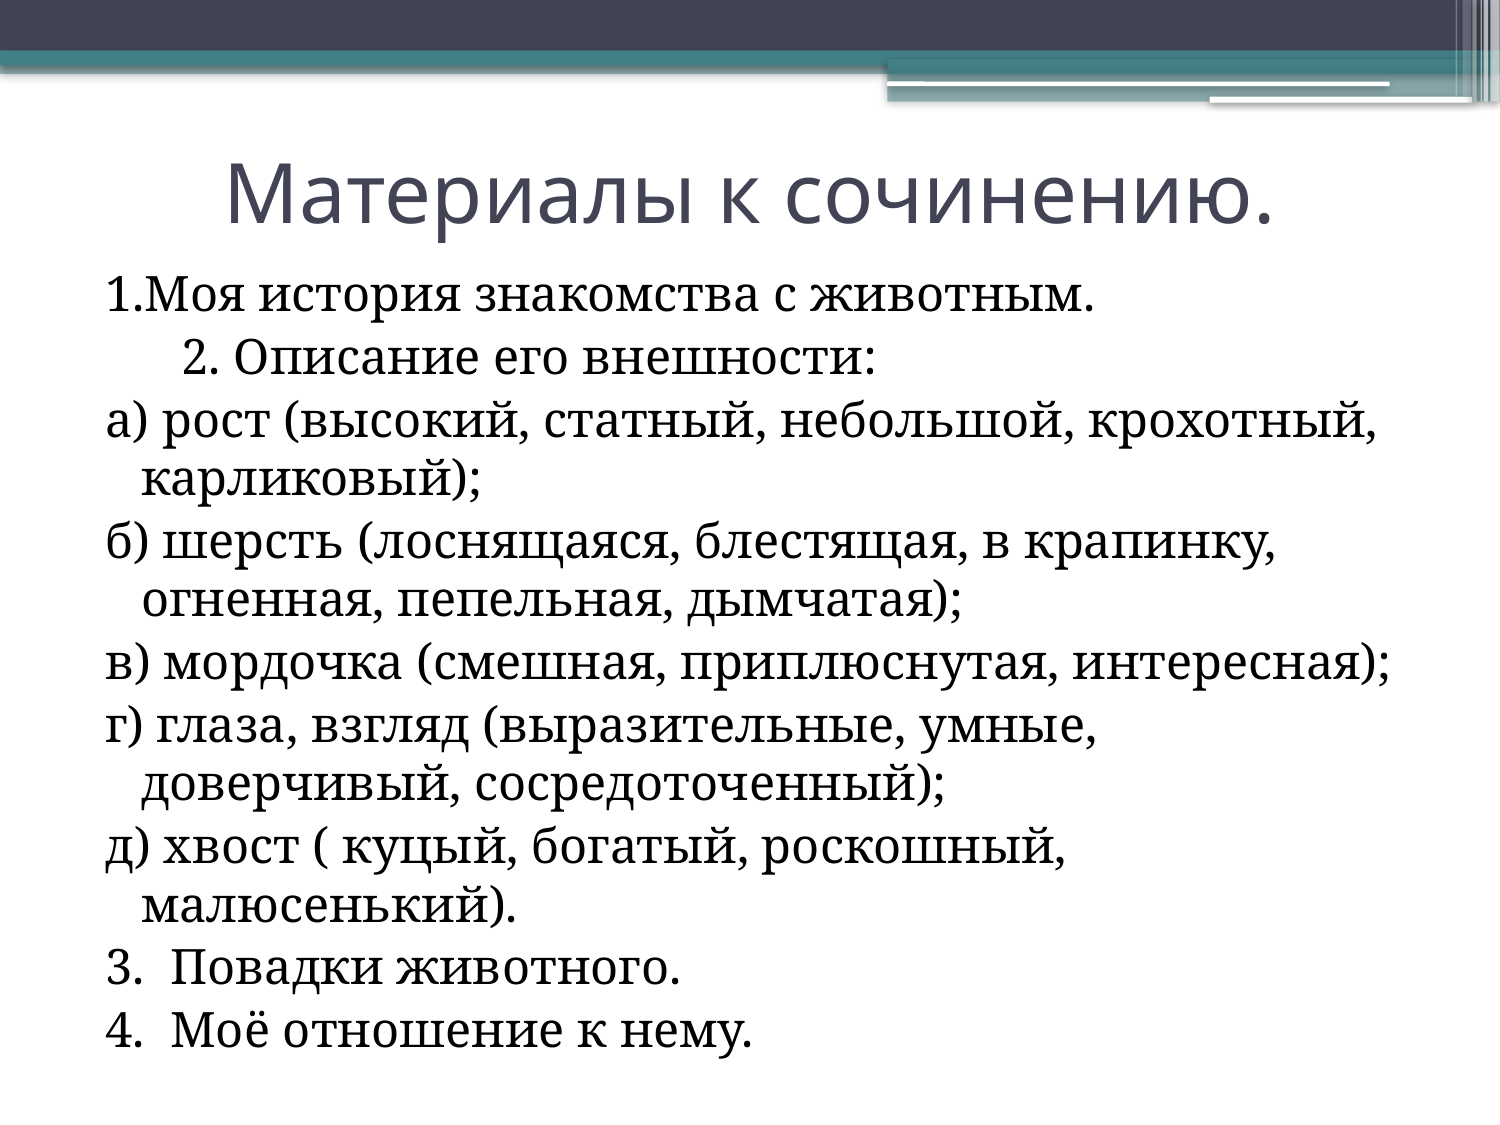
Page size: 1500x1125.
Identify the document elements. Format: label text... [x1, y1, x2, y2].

title Материалы к сочинению. [75, 125, 1425, 255]
list 1.Моя история знакомства с животным. 2. Описание его внешности: а) рост (высокий, статный, небольшой, крохотный, карликовый); б) шерсть (лоснящаяся, блестящая, в крапинку, огненная, пепельная, дымчатая); в) мордочка (смешная, приплюснутая, интересная); г) глаза, взгляд (выразительные, умные, доверчивый, сосредоточенный); д) хвост ( куцый, богатый, роскошный, малюсенький). 3. Повадки животного. 4. Моё отношение к нему. [75, 255, 1425, 1079]
